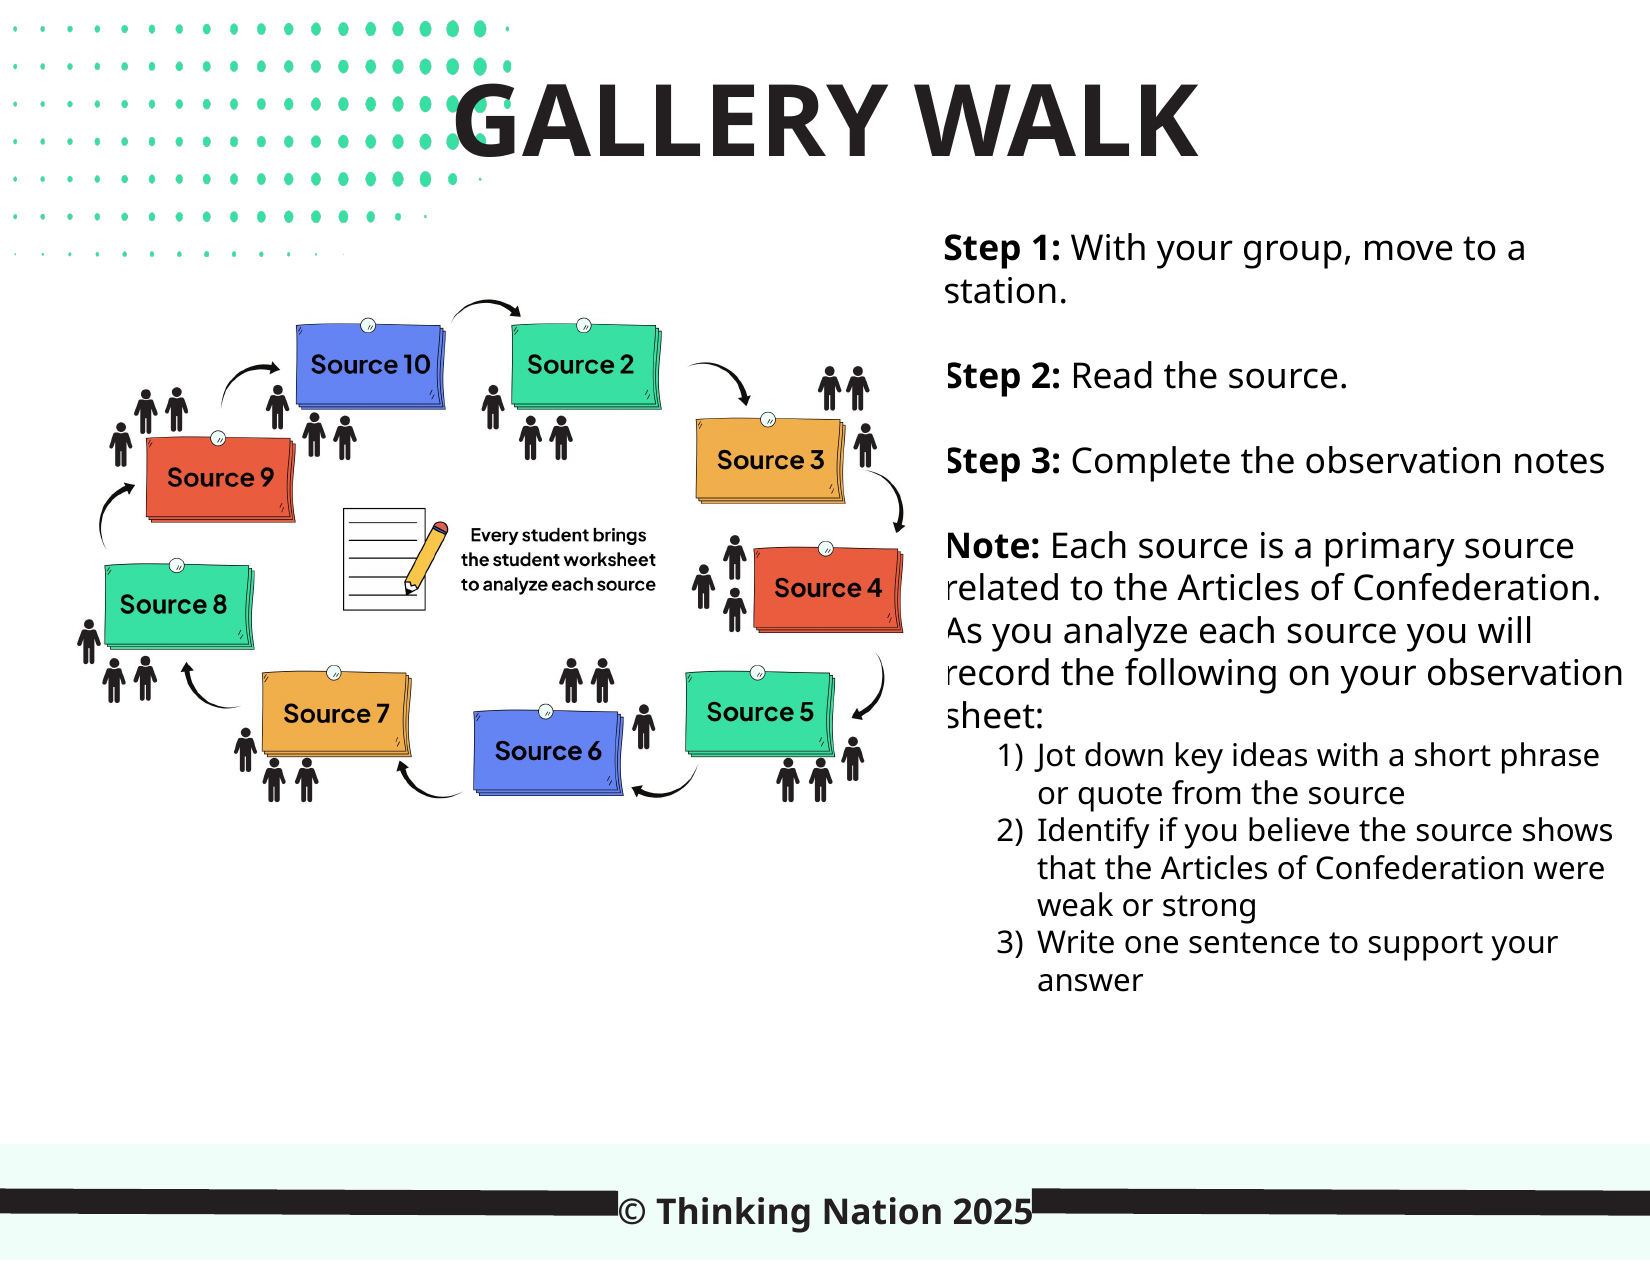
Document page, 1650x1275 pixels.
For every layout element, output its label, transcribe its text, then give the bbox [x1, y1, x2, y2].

text_box Step 1: With your group, move to a station. Step 2: Read the source. Step 3: Complete the observation notes Note: Each source is a primary source related to the Articles of Confederation. As you analyze each source you will record the following on your observation sheet: Jot down key ideas with a short phrase or quote from the source Identify if you believe the source shows that the Articles of Confederation were weak or strong Write one sentence to support your answer [934, 216, 1637, 1143]
text_box GALLERY WALK [172, 56, 1478, 177]
picture [35, 295, 948, 809]
text_box [0, 0, 512, 257]
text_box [0, 1143, 1650, 1261]
